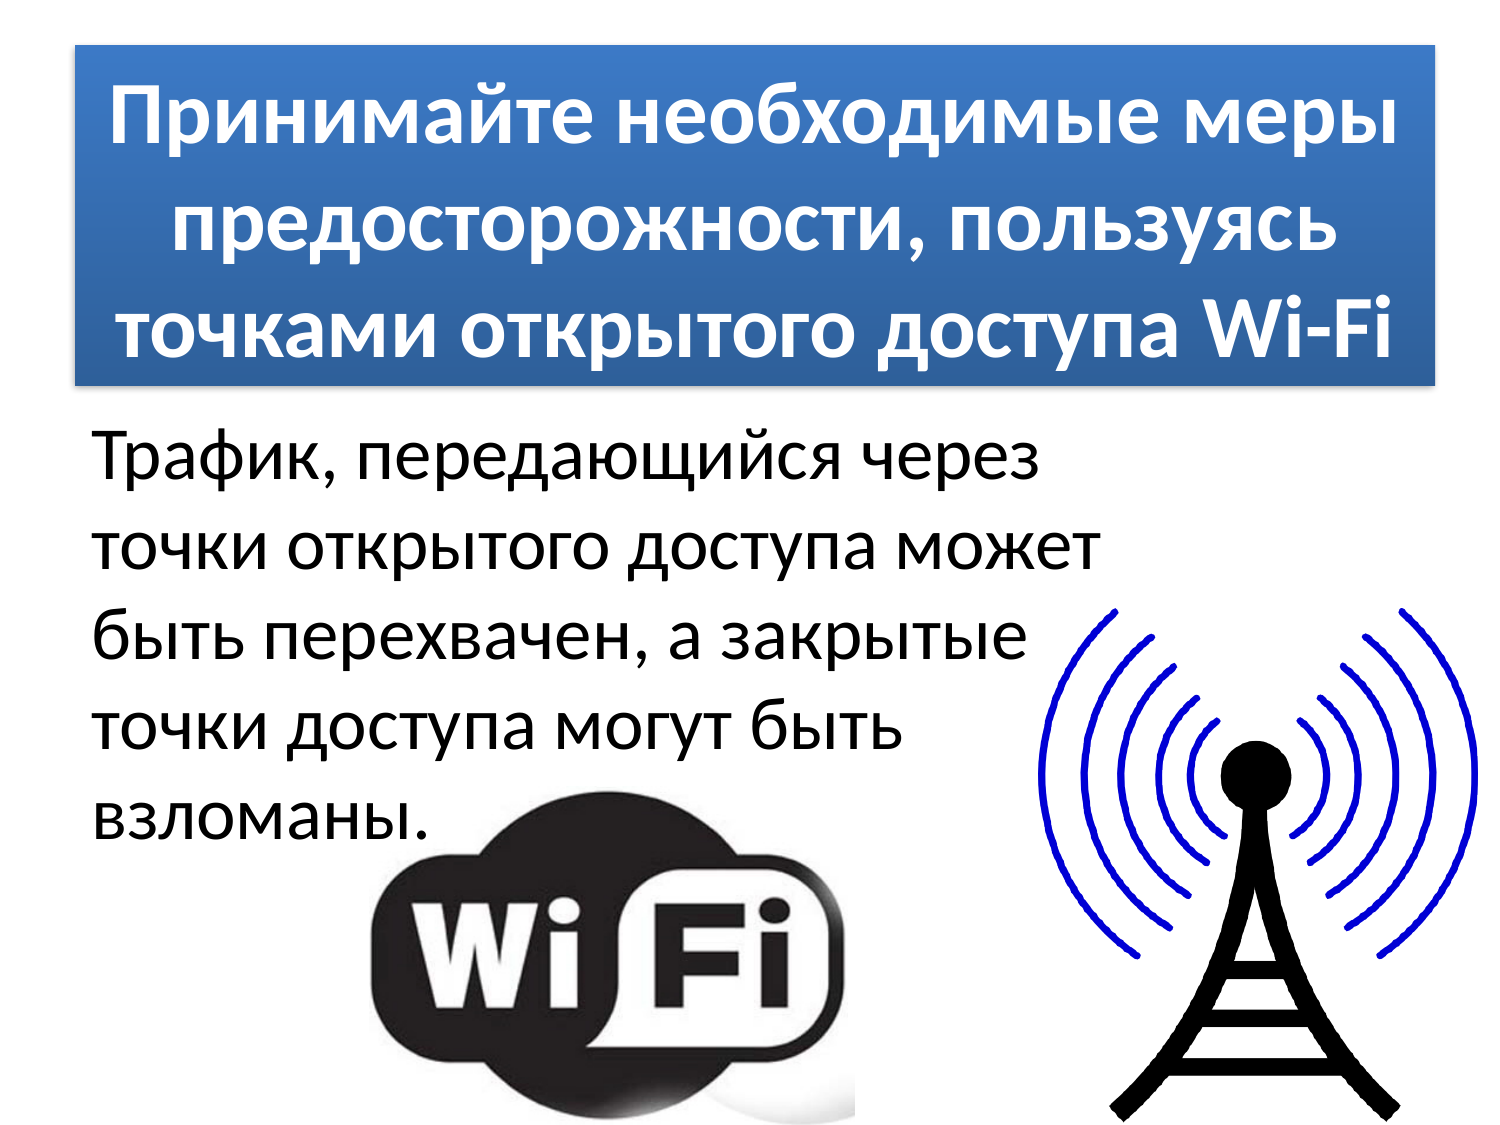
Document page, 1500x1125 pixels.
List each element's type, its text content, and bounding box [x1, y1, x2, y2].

picture [359, 786, 855, 1125]
list Трафик, передающийся через точки открытого доступа может быть перехвачен, а закрытые точки доступа могут быть взломаны. [76, 397, 1235, 1094]
title Принимайте необходимые меры предосторожности, пользуясь точками открытого доступа Wi-Fi [75, 45, 1436, 386]
picture [1037, 608, 1479, 1125]
